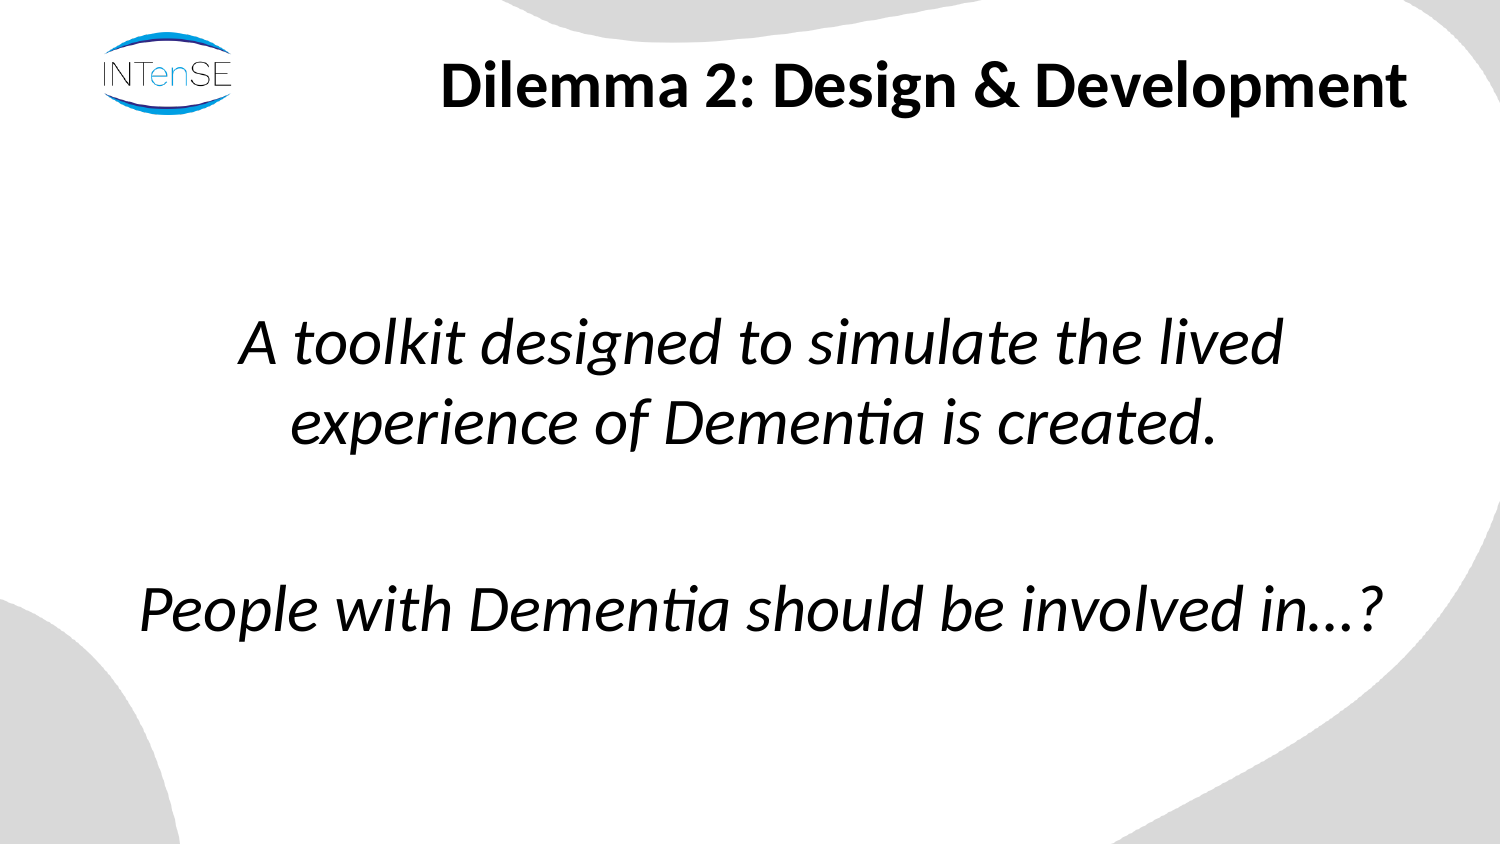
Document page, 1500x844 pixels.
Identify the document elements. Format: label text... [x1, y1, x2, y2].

picture [0, 0, 1500, 844]
list A toolkit designed to simulate the lived experience of Dementia is created. People with Dementia should be involved in…? [100, 196, 1425, 754]
title Dilemma 2: Design & Development [277, 33, 1425, 175]
